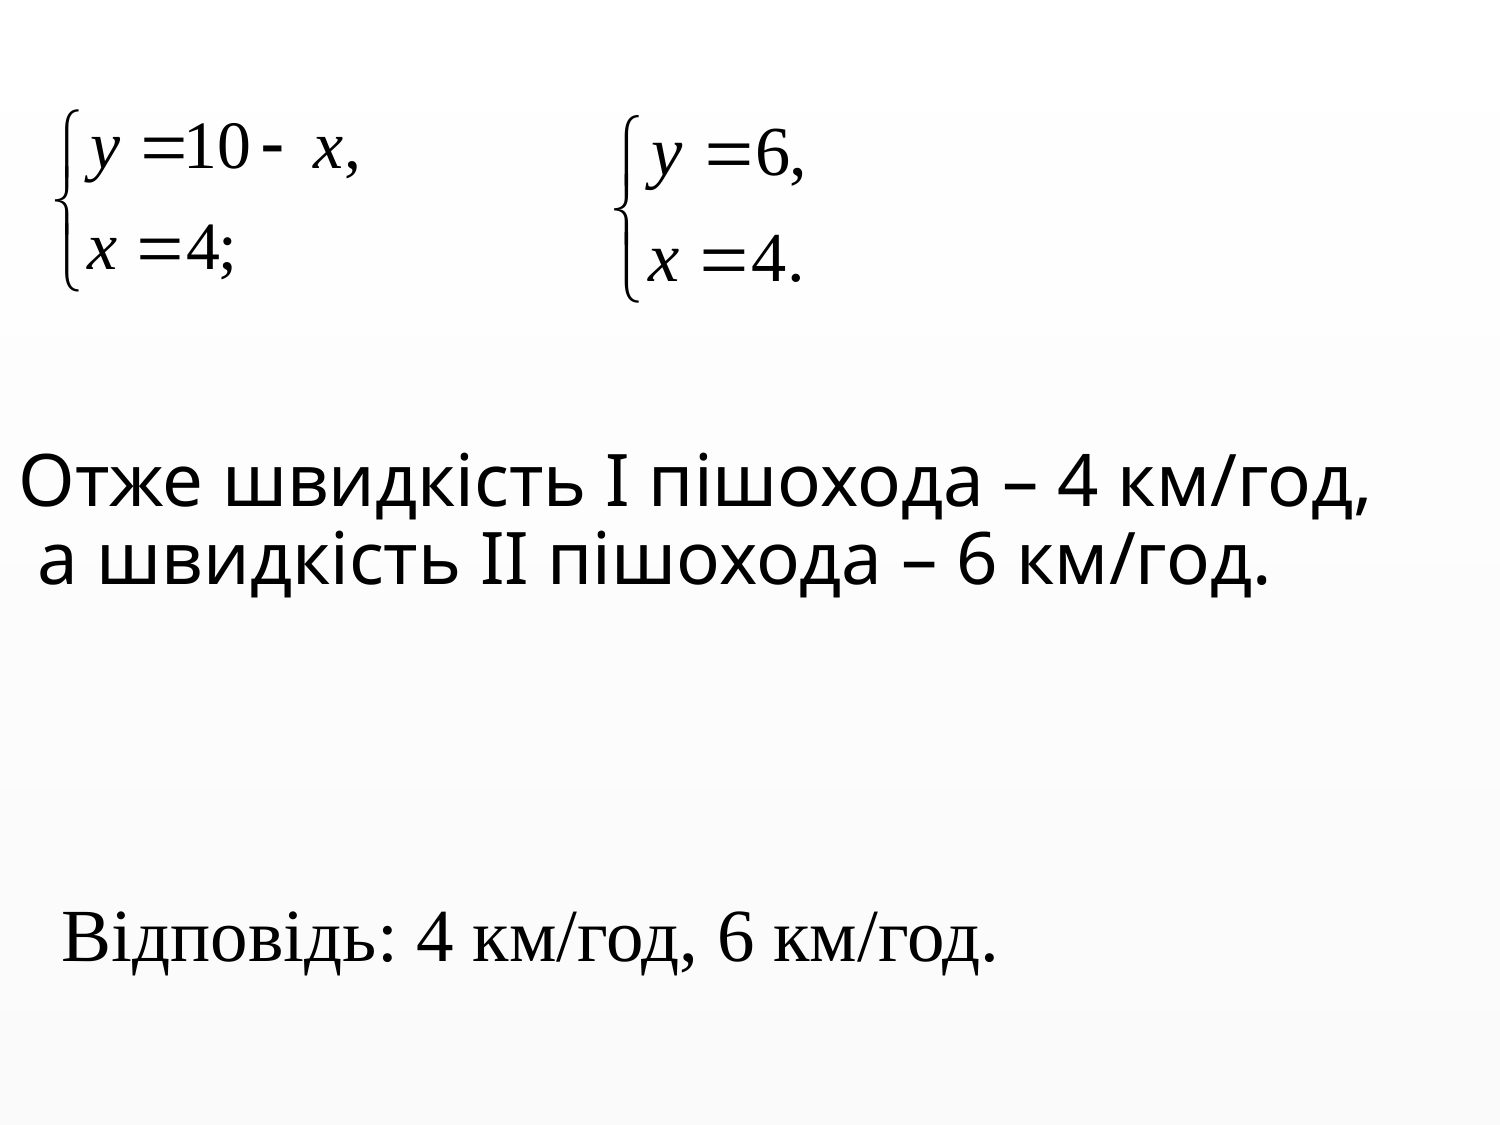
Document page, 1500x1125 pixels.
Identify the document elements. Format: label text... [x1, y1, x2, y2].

title Отже швидкість I пішохода – 4 км/год, а швидкість II пішохода – 6 км/год. [3, 385, 1500, 608]
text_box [39, 98, 374, 304]
text_box Відповідь: 4 км/год, 6 км/год. [46, 878, 1418, 984]
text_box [598, 103, 817, 316]
